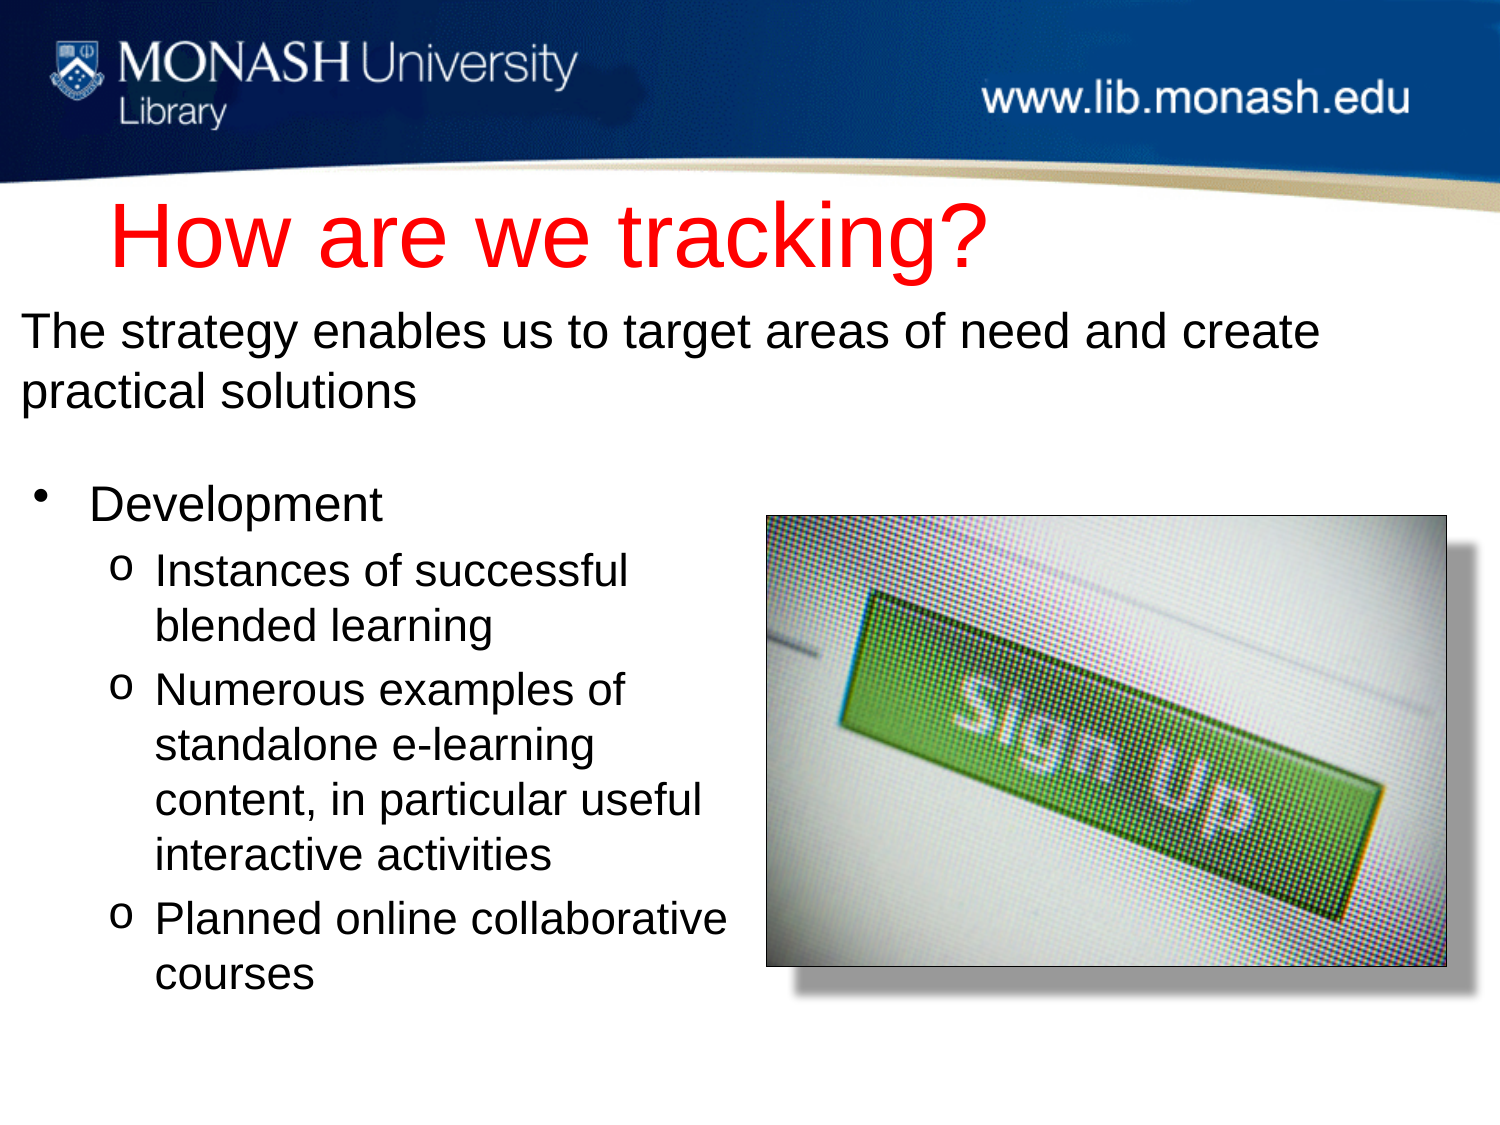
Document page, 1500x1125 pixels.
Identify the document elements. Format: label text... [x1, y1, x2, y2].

text_box The strategy enables us to target areas of need and create practical solutions [5, 290, 1500, 486]
picture [0, 0, 1500, 1125]
title How are we tracking? [93, 136, 1444, 290]
list Development Instances of successful blended learning Numerous examples of standalone e-learning content, in particular useful interactive activities Planned online collaborative courses [17, 486, 751, 1083]
